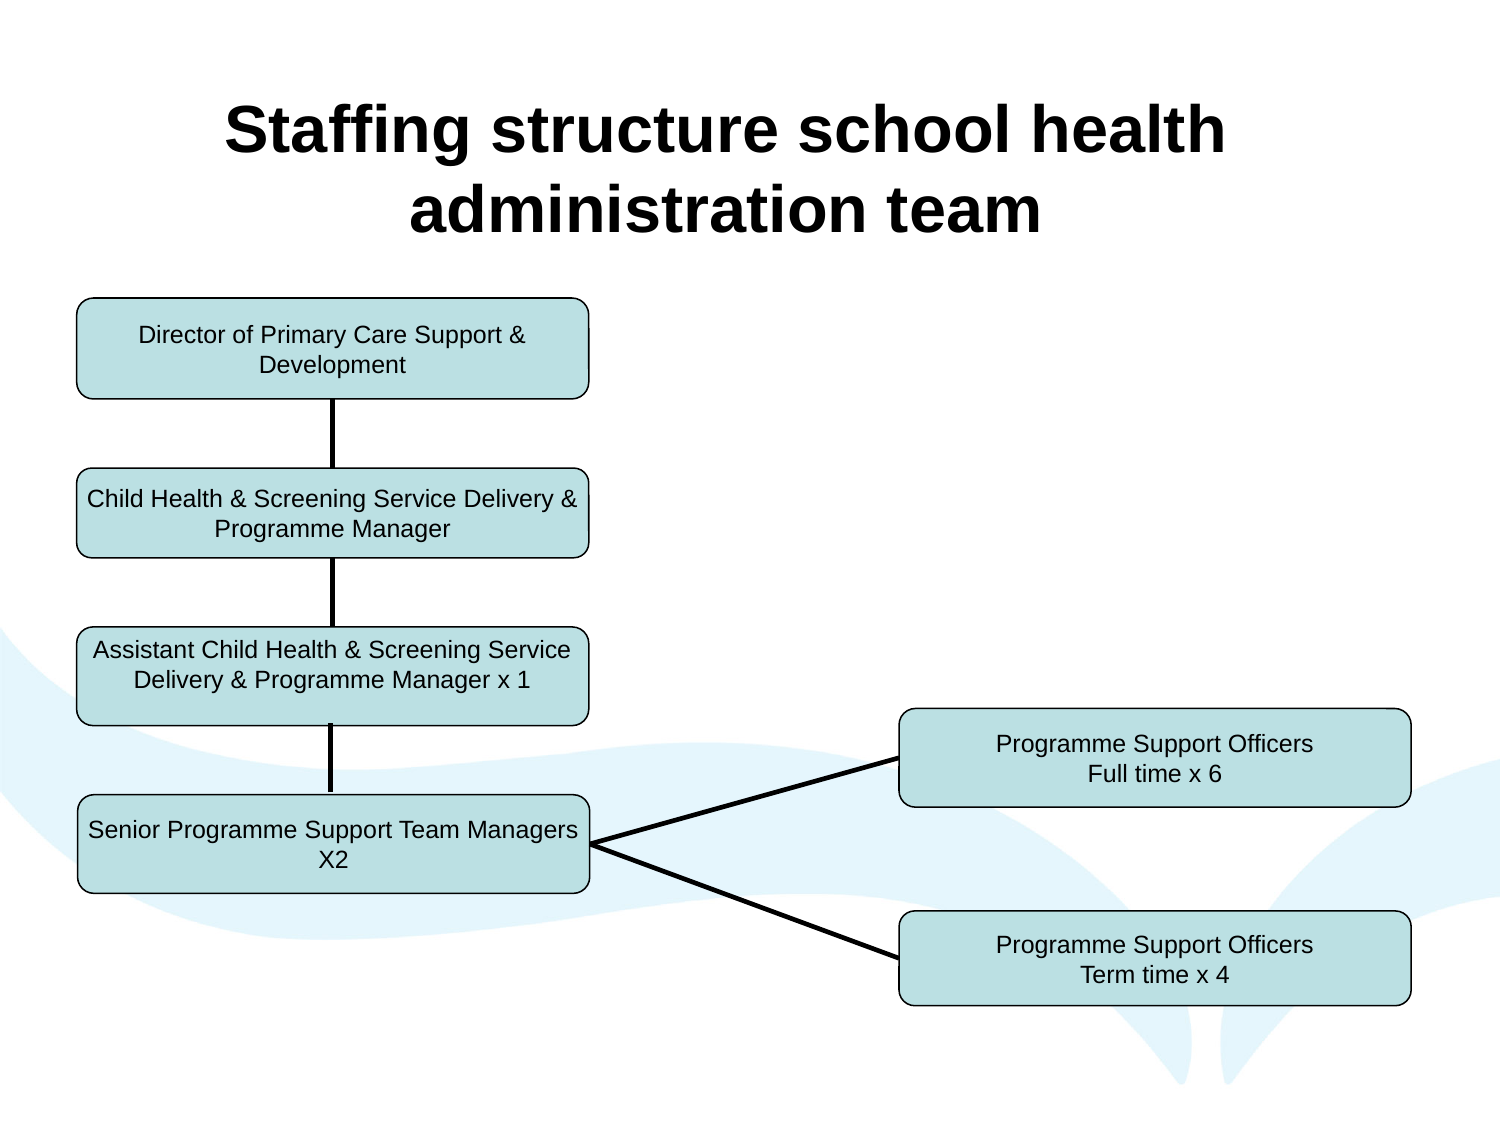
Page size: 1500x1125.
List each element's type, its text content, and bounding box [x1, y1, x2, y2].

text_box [589, 757, 900, 843]
picture [0, 612, 1500, 1099]
text_box Programme Support Officers Term time x 4 [898, 910, 1412, 1006]
text_box Staffing structure school health administration team [194, 78, 1258, 253]
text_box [589, 843, 900, 959]
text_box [76, 297, 1412, 894]
